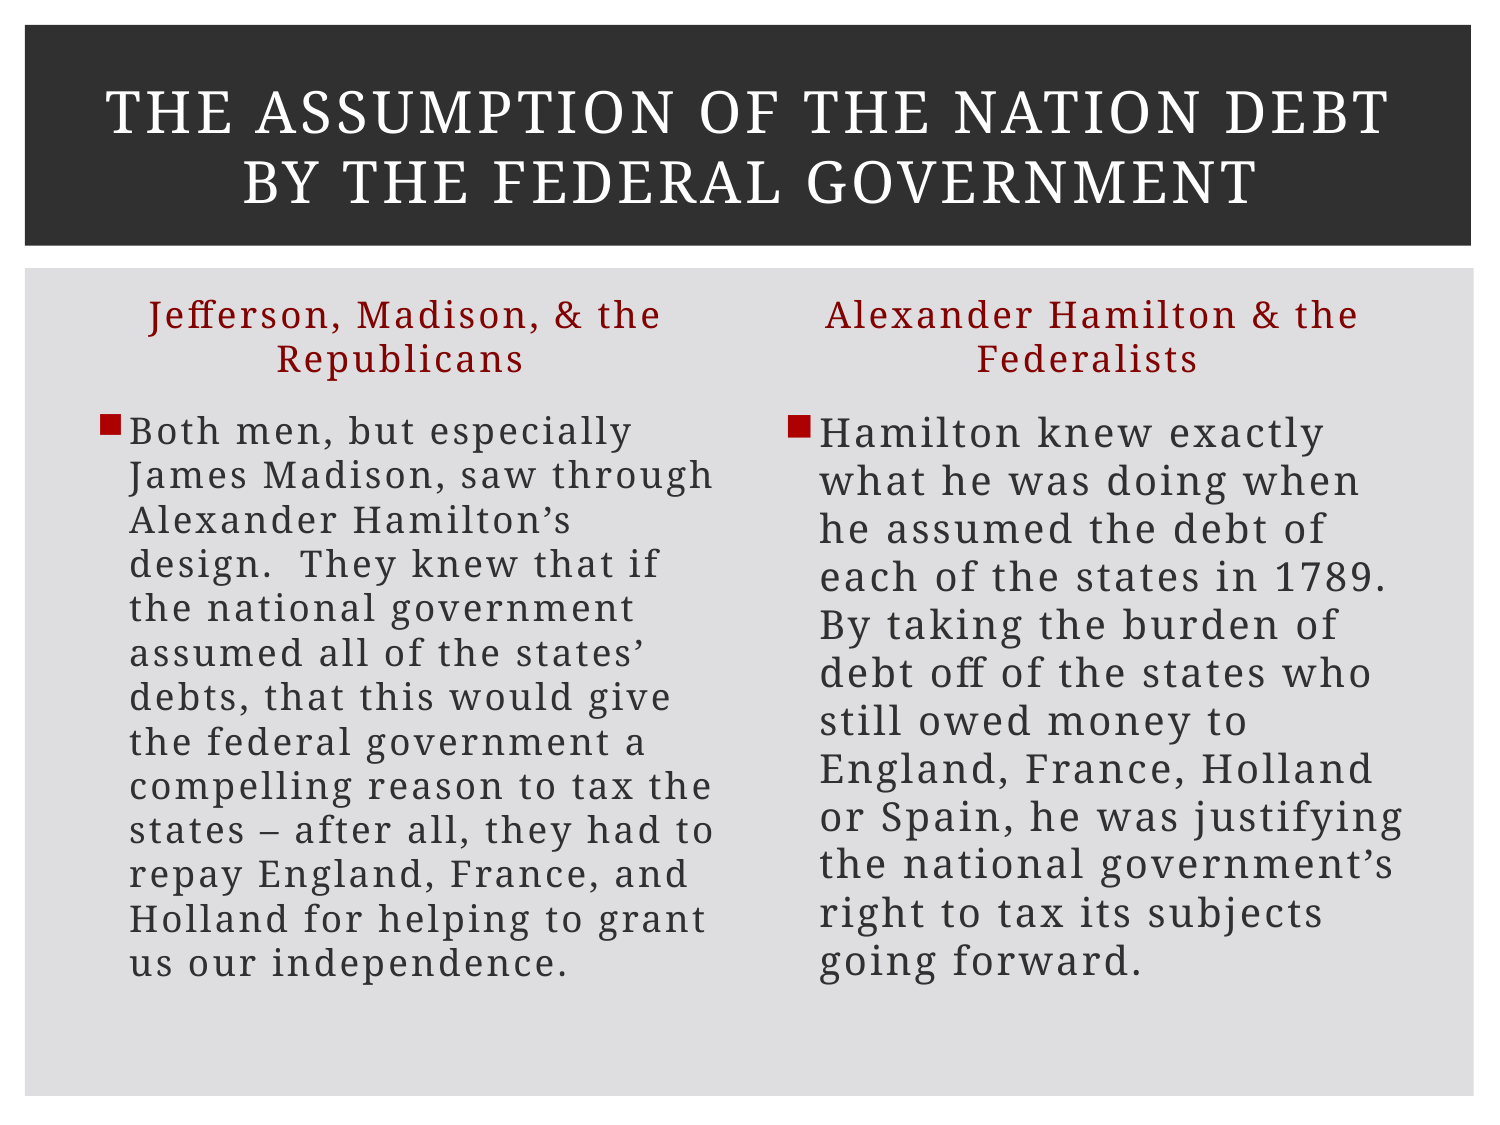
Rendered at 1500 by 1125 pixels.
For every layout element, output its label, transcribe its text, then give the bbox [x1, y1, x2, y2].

list Both men, but especially James Madison, saw through Alexander Hamilton’s design. They knew that if the national government assumed all of the states’ debts, that this would give the federal government a compelling reason to tax the states – after all, they had to repay England, France, and Holland for helping to grant us our independence. [75, 399, 738, 1005]
list Jefferson, Madison, & the Republicans [75, 282, 738, 388]
list Hamilton knew exactly what he was doing when he assumed the debt of each of the states in 1789. By taking the burden of debt off of the states who still owed money to England, France, Holland or Spain, he was justifying the national government’s right to tax its subjects going forward. [761, 399, 1425, 1005]
title The Assumption of the Nation debt by the Federal Government [62, 58, 1438, 232]
list Alexander Hamilton & the Federalists [761, 282, 1425, 388]
